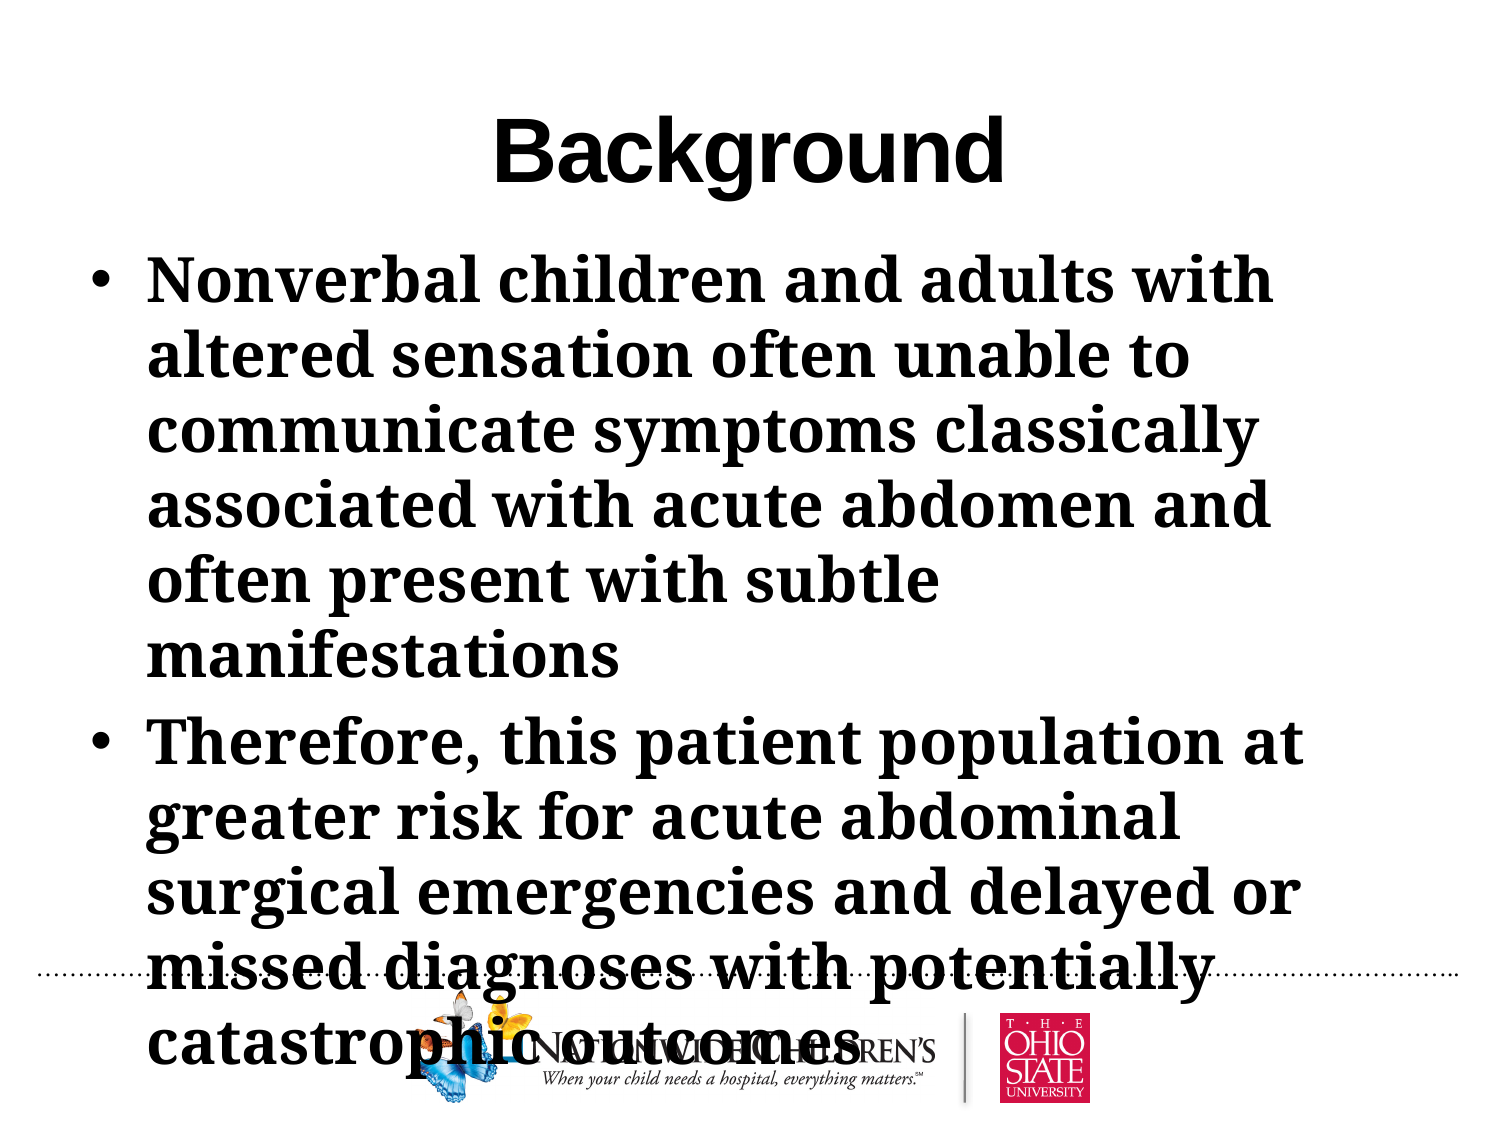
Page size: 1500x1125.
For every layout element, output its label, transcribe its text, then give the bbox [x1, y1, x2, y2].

picture [1000, 1013, 1090, 1103]
list Nonverbal children and adults with altered sensation often unable to communicate symptoms classically associated with acute abdomen and often present with subtle manifestations Therefore, this patient population at greater risk for acute abdominal surgical emergencies and delayed or missed diagnoses with potentially catastrophic outcomes [75, 232, 1425, 975]
title Background [75, 45, 1425, 232]
picture [411, 990, 935, 1103]
